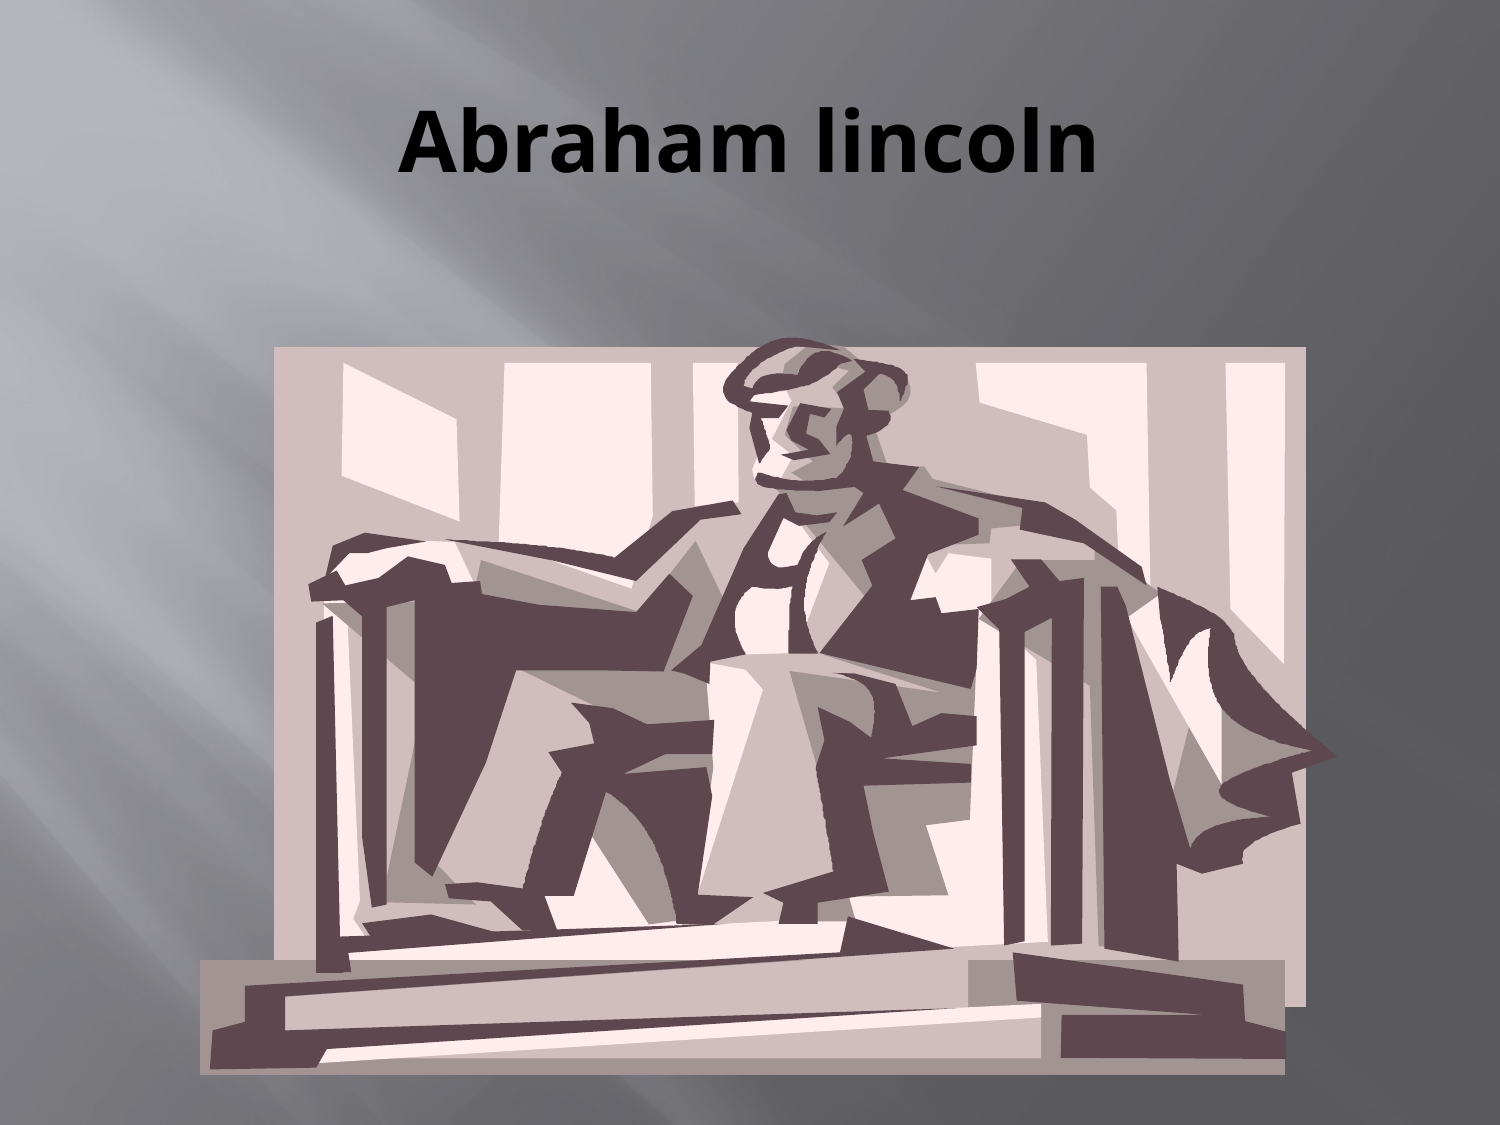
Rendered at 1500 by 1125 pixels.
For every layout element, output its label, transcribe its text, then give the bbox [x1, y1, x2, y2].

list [199, 337, 1338, 1076]
title Abraham lincoln [75, 45, 1425, 233]
